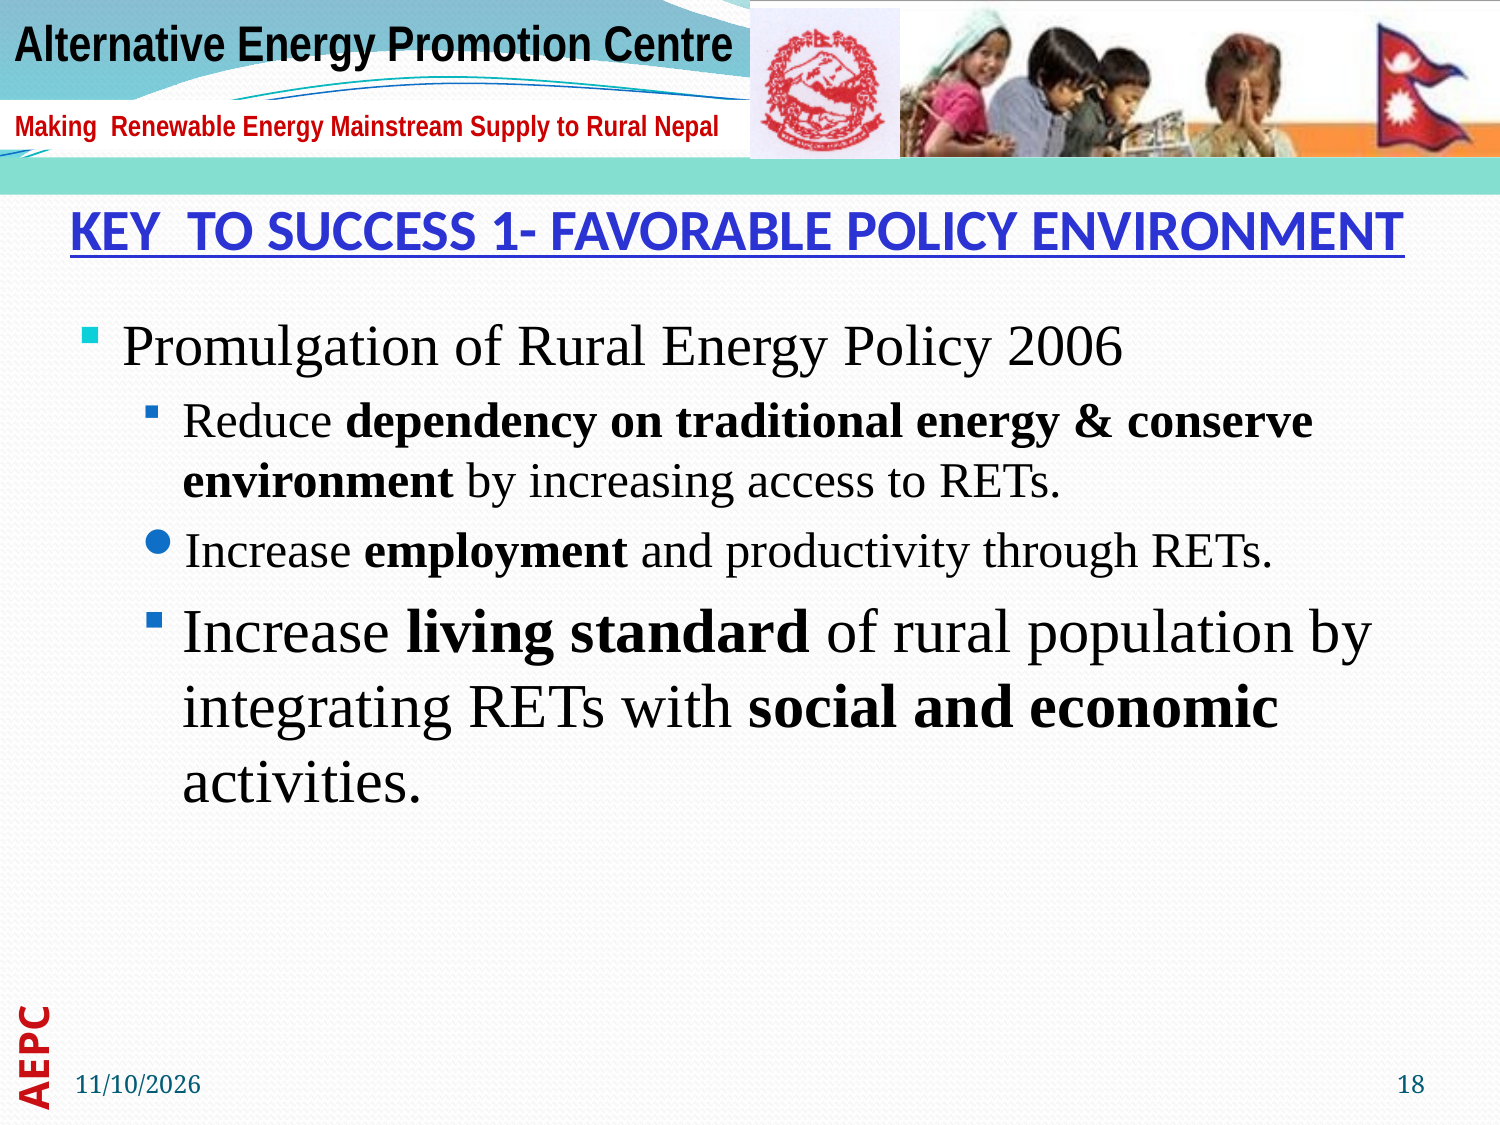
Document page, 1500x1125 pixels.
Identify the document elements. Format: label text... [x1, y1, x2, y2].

title Key TO Success 1- Favorable Policy Environment [62, 199, 1413, 263]
slide_number 18 [1299, 1042, 1425, 1103]
picture [750, 0, 1500, 157]
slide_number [75, 1042, 425, 1103]
list Promulgation of Rural Energy Policy 2006 Reduce dependency on traditional energy & conserve environment by increasing access to RETs. Increase employment and productivity through RETs. Increase living standard of rural population by integrating RETs with social and economic activities. [62, 299, 1413, 888]
